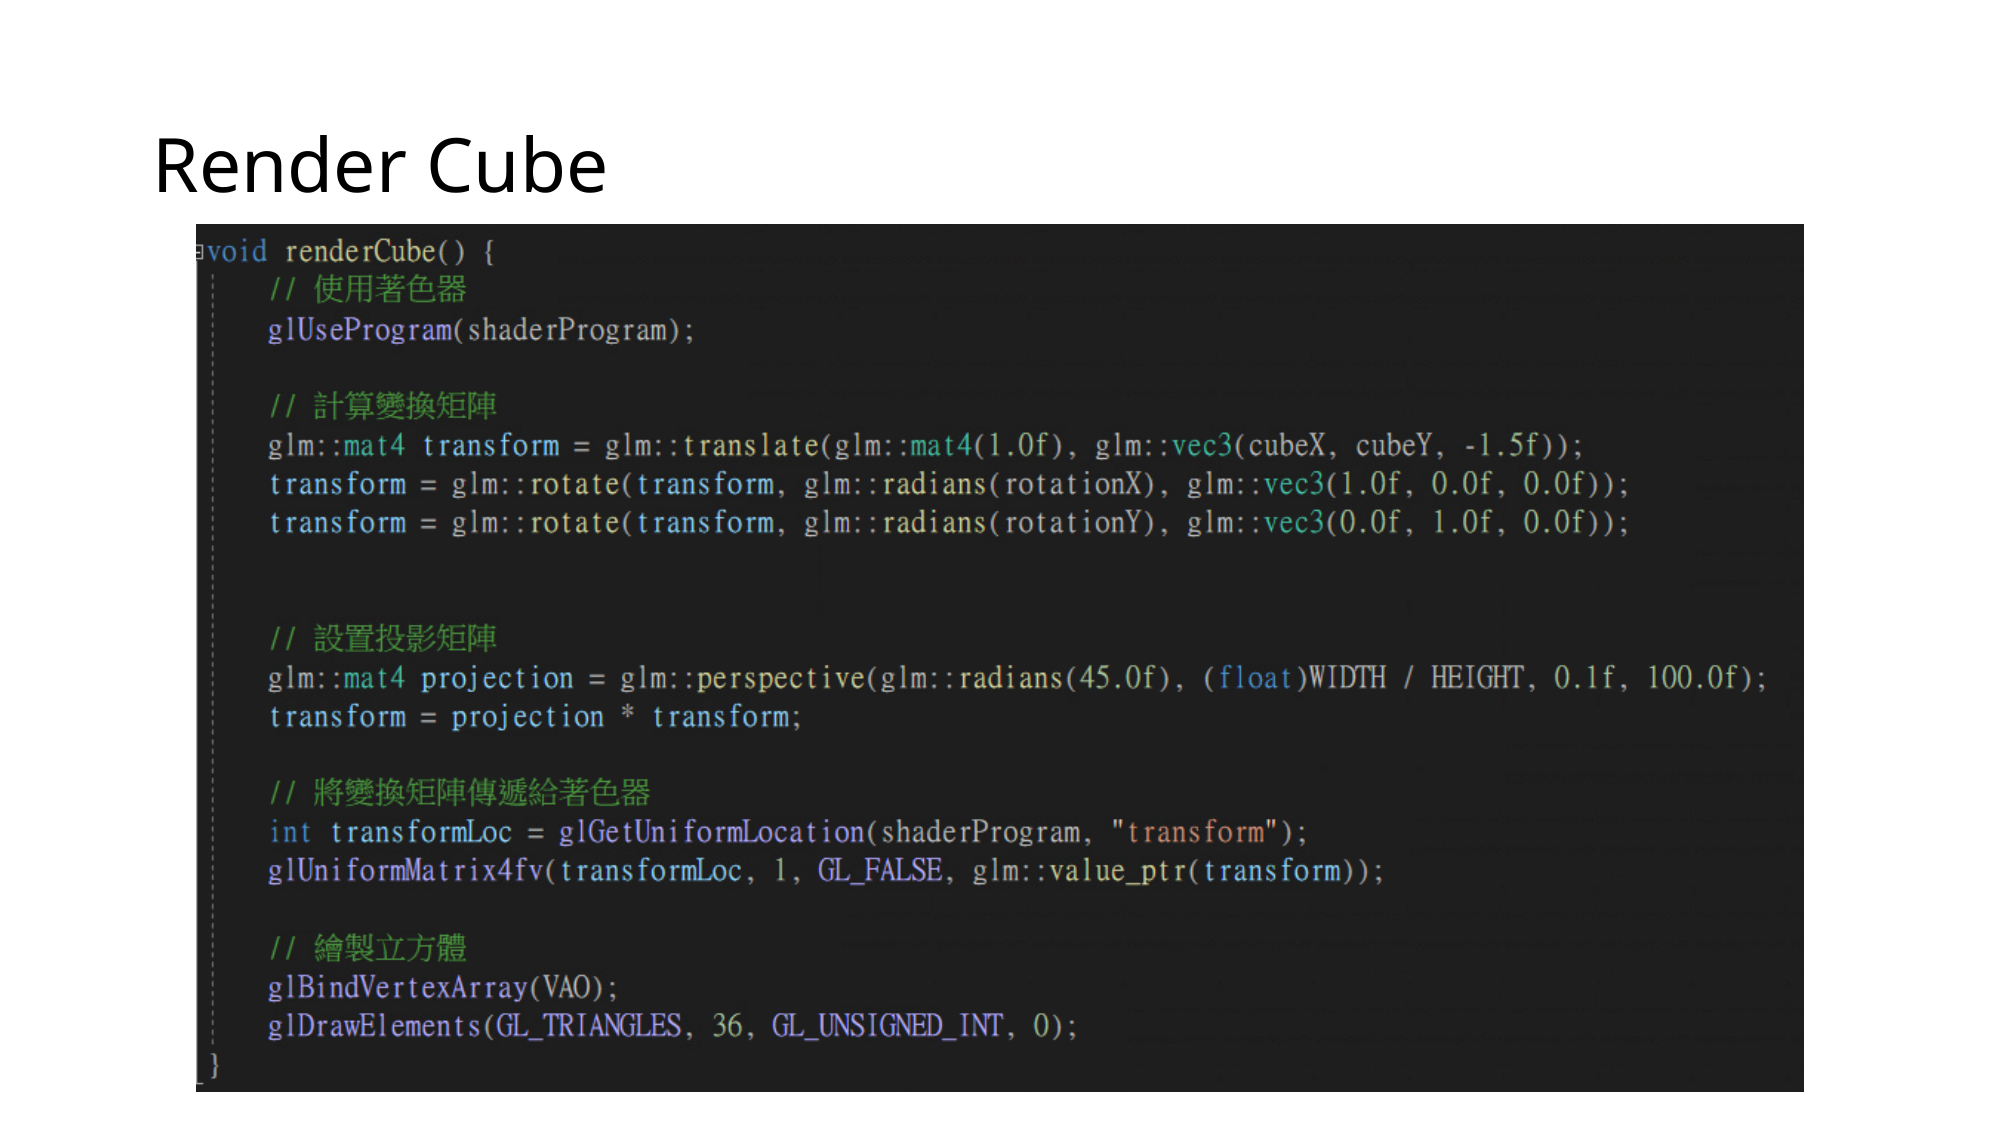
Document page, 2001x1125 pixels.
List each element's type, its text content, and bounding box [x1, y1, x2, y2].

title Render Cube [137, 59, 1863, 278]
picture [195, 223, 1805, 1093]
